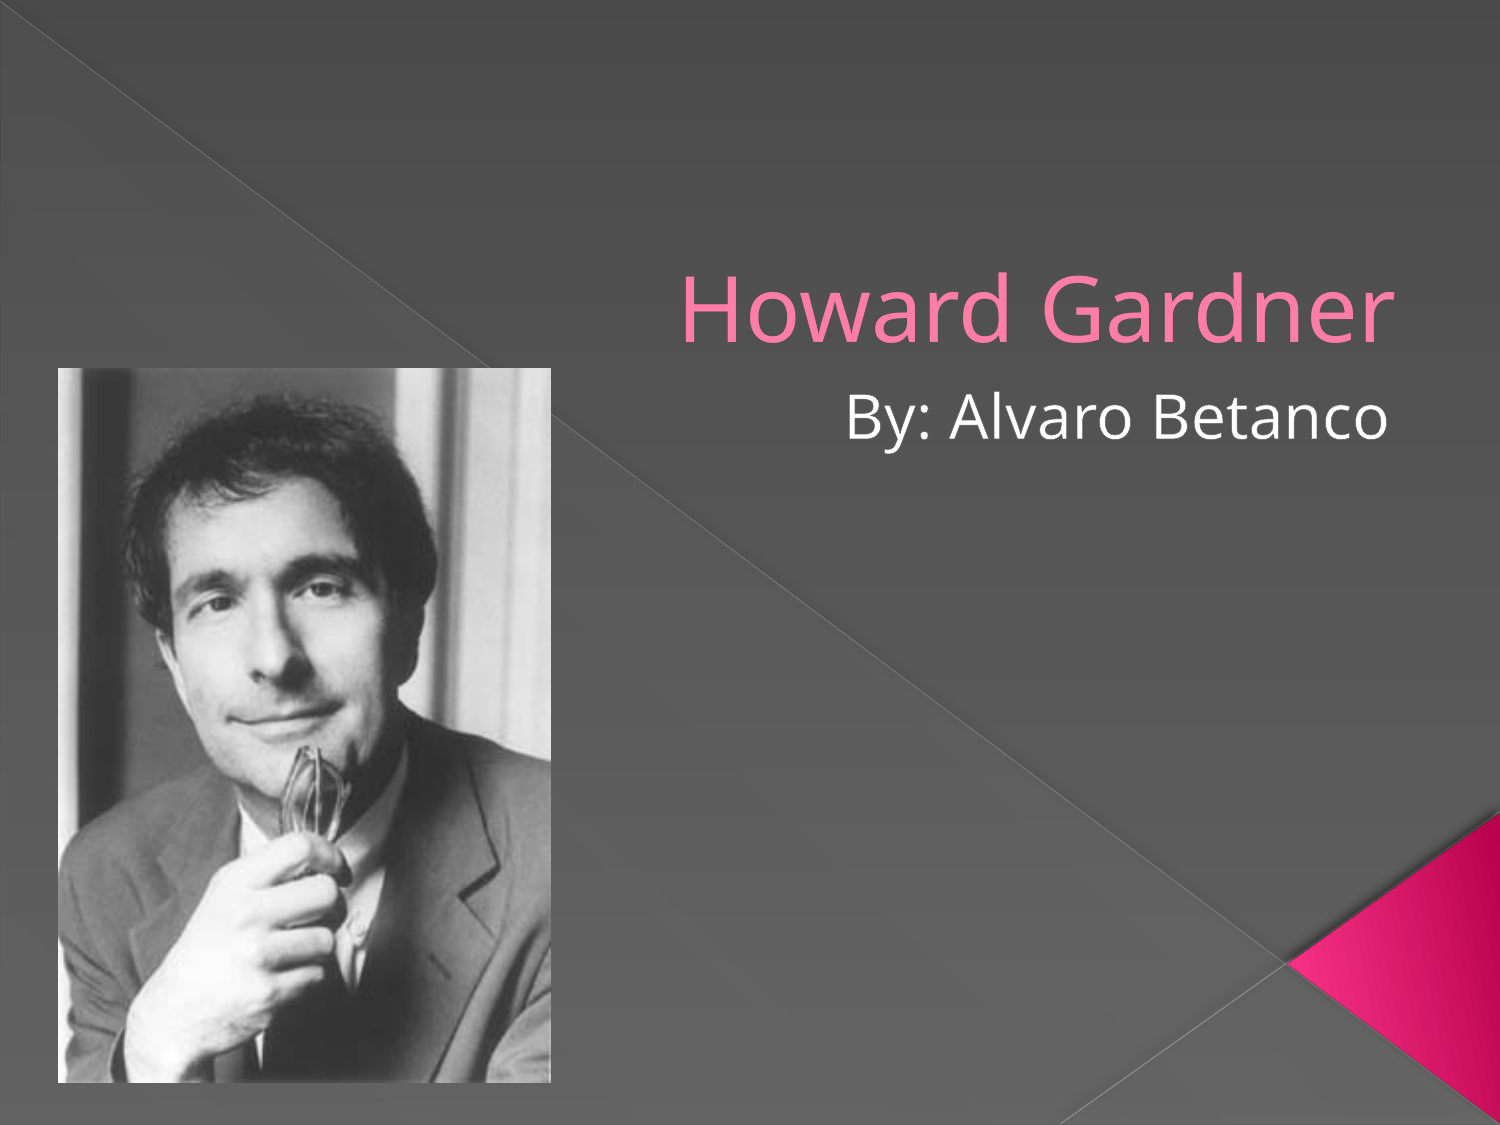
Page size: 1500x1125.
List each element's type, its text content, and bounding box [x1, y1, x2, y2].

title Howard Gardner [88, 127, 1412, 369]
subtitle By: Alvaro Betanco [555, 369, 1412, 657]
picture [58, 367, 551, 1083]
